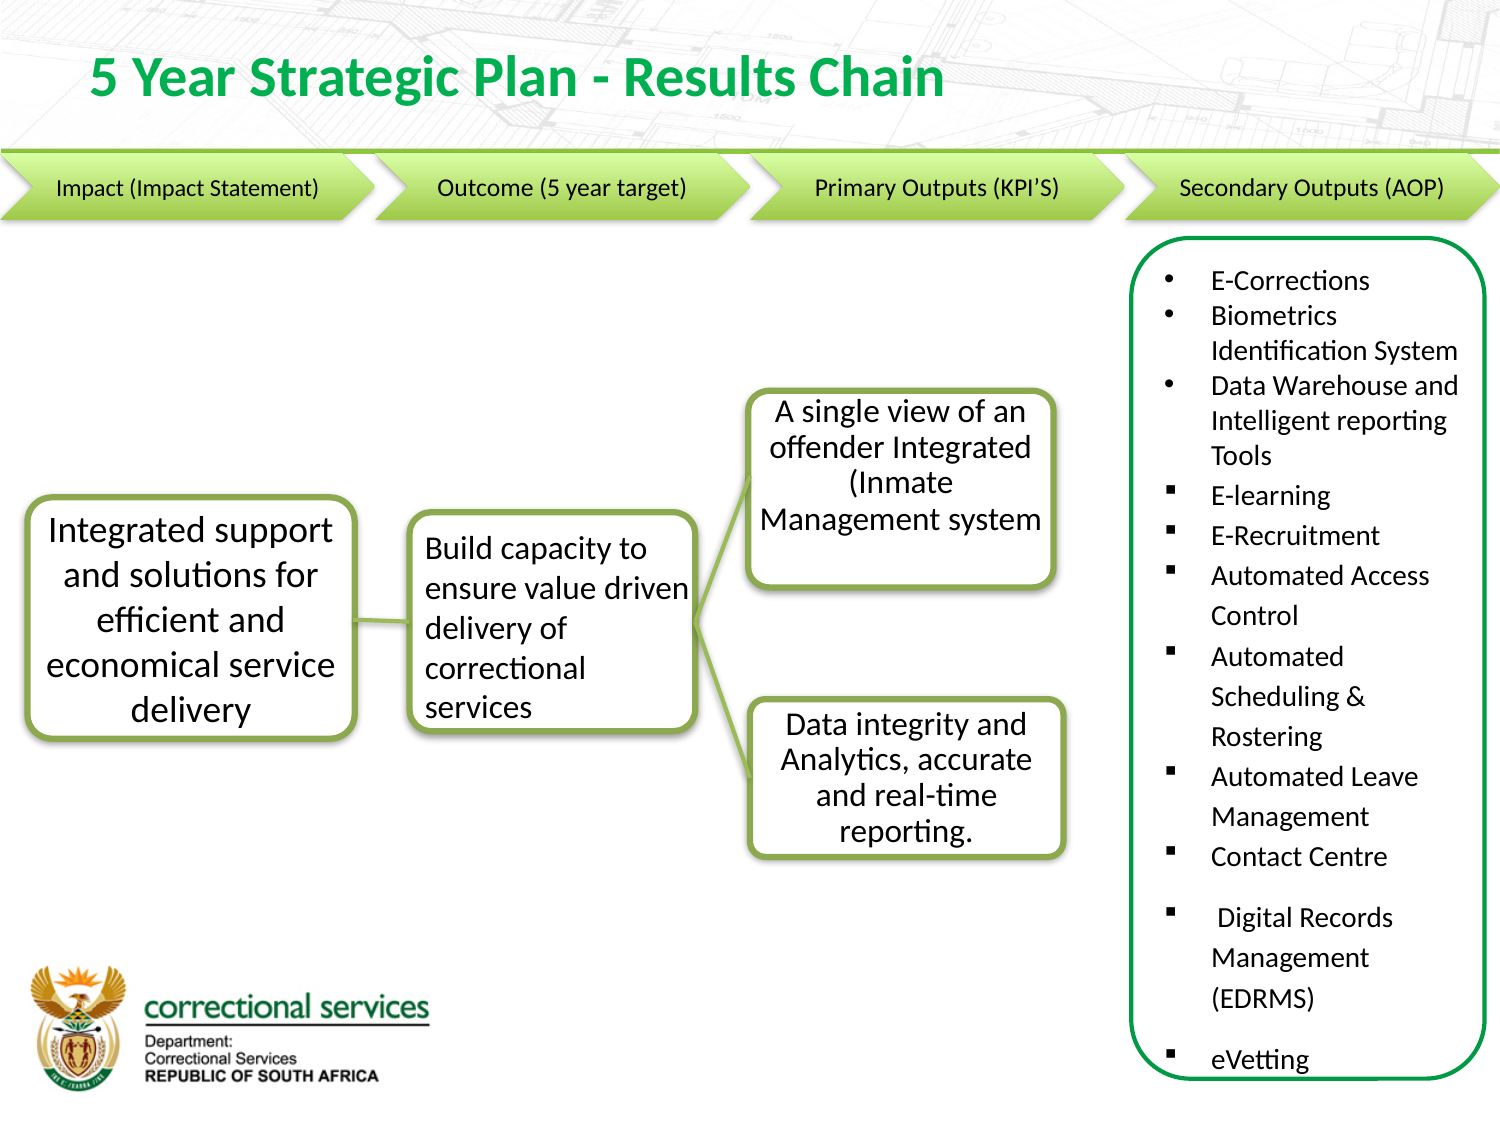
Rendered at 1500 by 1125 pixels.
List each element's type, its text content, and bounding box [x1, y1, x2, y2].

picture [0, 936, 481, 1125]
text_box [409, 511, 689, 732]
text_box [1131, 254, 1149, 1062]
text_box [694, 621, 751, 779]
text_box 5 Year Strategic Plan - Results Chain [74, 30, 1425, 116]
text_box E-Corrections Biometrics Identification System Data Warehouse and Intelligent reporting Tools E-learning E-Recruitment Automated Access Control Automated Scheduling & Rostering Automated Leave Management Contact Centre Digital Records Management (EDRMS) eVetting [1149, 253, 1491, 1125]
text_box [1150, 237, 1465, 253]
picture [0, 0, 1500, 152]
text_box Data integrity and Analytics, accurate and real-time reporting. [746, 696, 1067, 861]
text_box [0, 152, 1500, 221]
text_box Integrated support and solutions for efficient and economical service delivery [24, 494, 358, 742]
text_box A single view of an offender Integrated (Inmate Management system [745, 387, 1057, 591]
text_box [694, 475, 751, 621]
